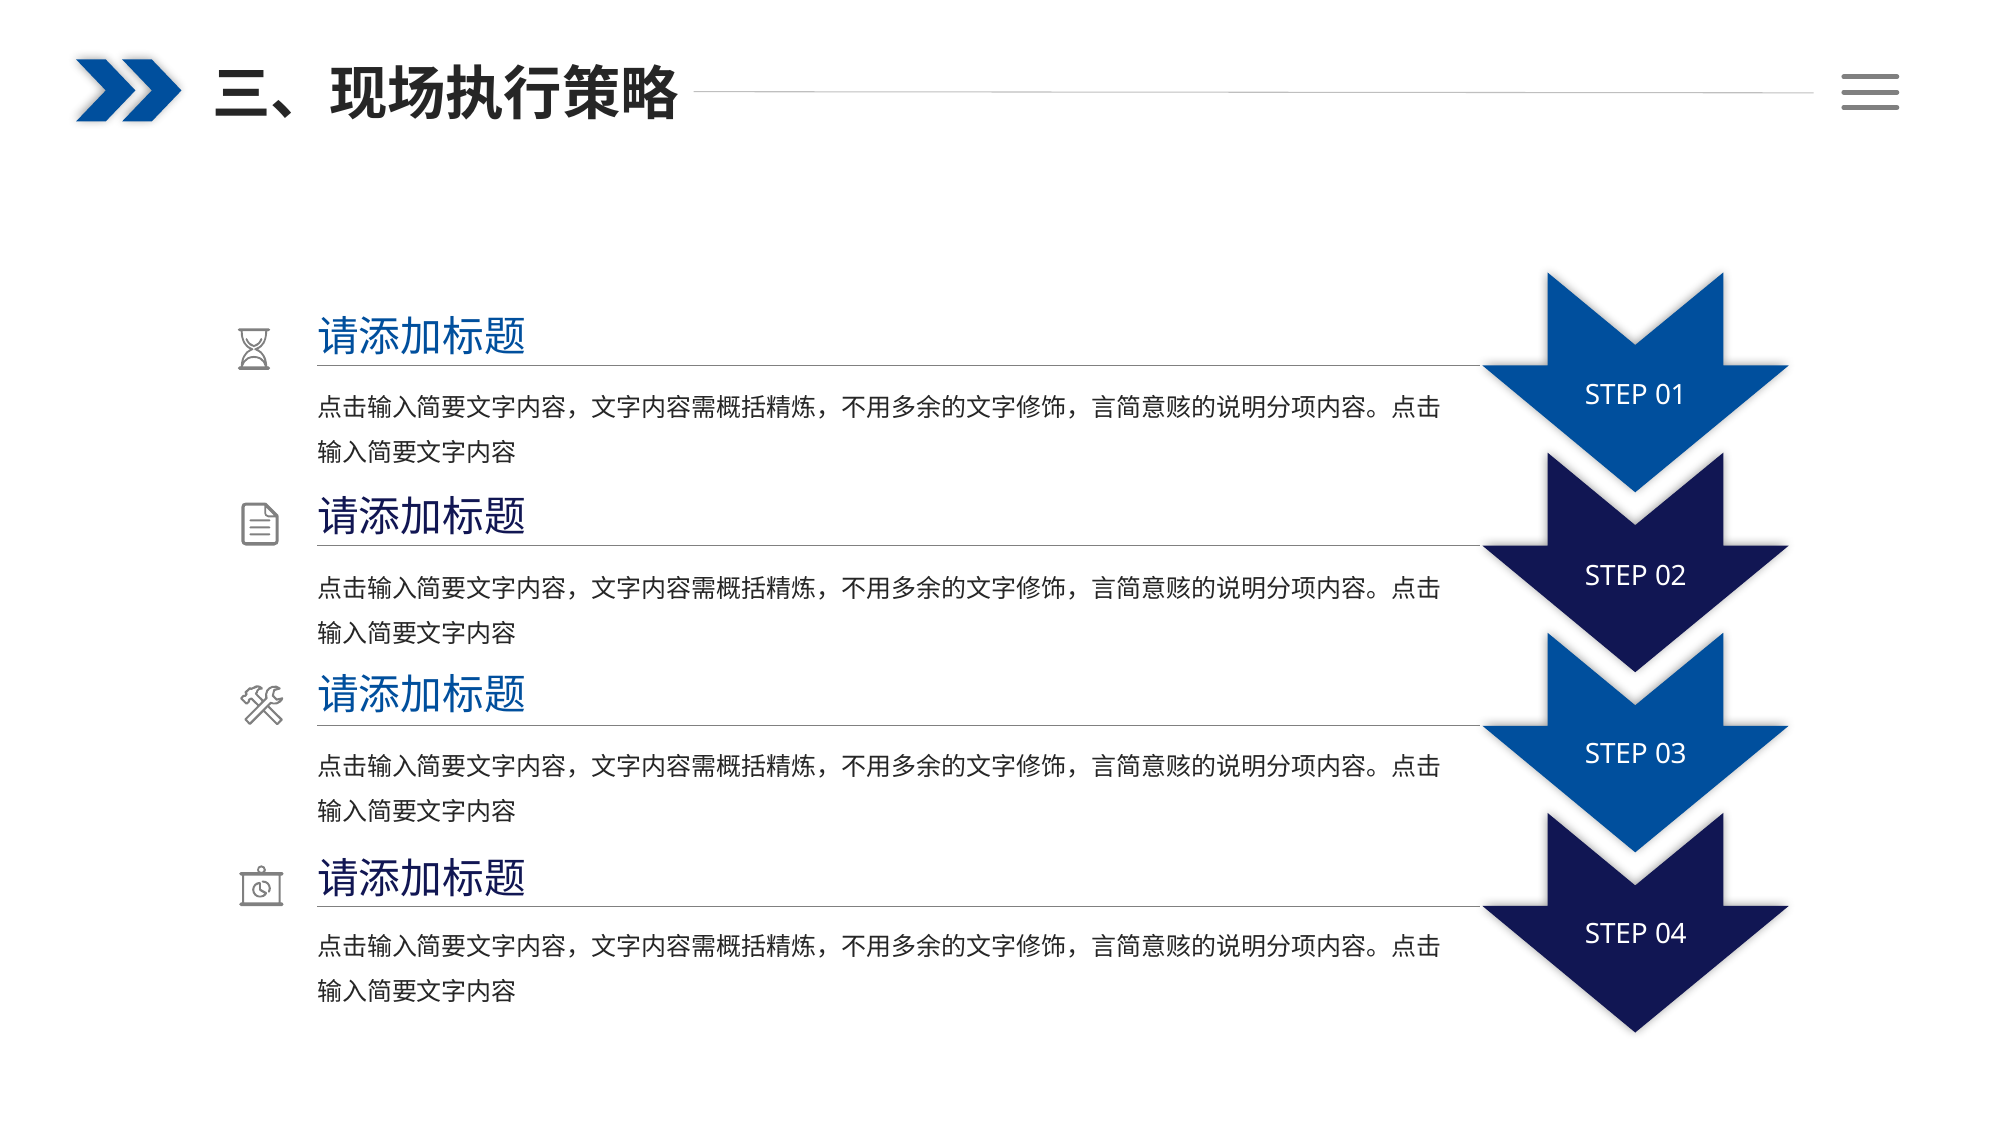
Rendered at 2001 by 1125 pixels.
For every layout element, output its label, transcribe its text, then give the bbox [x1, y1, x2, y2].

text_box STEP 01 [1554, 376, 1717, 411]
text_box [73, 58, 137, 123]
text_box [239, 865, 284, 907]
text_box STEP 02 [1554, 557, 1717, 592]
text_box 请添加标题 [317, 851, 629, 902]
text_box 三、现场执行策略 [198, 49, 694, 134]
text_box 点击输入简要文字内容，文字内容需概括精炼，不用多余的文字修饰，言简意赅的说明分项内容。点击输入简要文字内容 [317, 557, 1467, 648]
text_box STEP 03 [1554, 736, 1717, 770]
text_box 请添加标题 [317, 309, 629, 360]
text_box [1482, 812, 1789, 1033]
text_box 点击输入简要文字内容，文字内容需概括精炼，不用多余的文字修饰，言简意赅的说明分项内容。点击输入简要文字内容 [317, 915, 1467, 1006]
text_box [119, 58, 183, 123]
text_box 请添加标题 [317, 667, 629, 718]
text_box [240, 685, 284, 725]
text_box 请添加标题 [317, 489, 629, 540]
text_box 点击输入简要文字内容，文字内容需概括精炼，不用多余的文字修饰，言简意赅的说明分项内容。点击输入简要文字内容 [317, 736, 1467, 826]
text_box [237, 328, 271, 370]
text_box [1843, 76, 1897, 108]
text_box [241, 502, 279, 546]
text_box [1482, 452, 1789, 673]
text_box 点击输入简要文字内容，文字内容需概括精炼，不用多余的文字修饰，言简意赅的说明分项内容。点击输入简要文字内容 [317, 376, 1467, 467]
text_box [1482, 632, 1789, 853]
text_box STEP 04 [1554, 915, 1717, 949]
text_box [1482, 272, 1789, 493]
